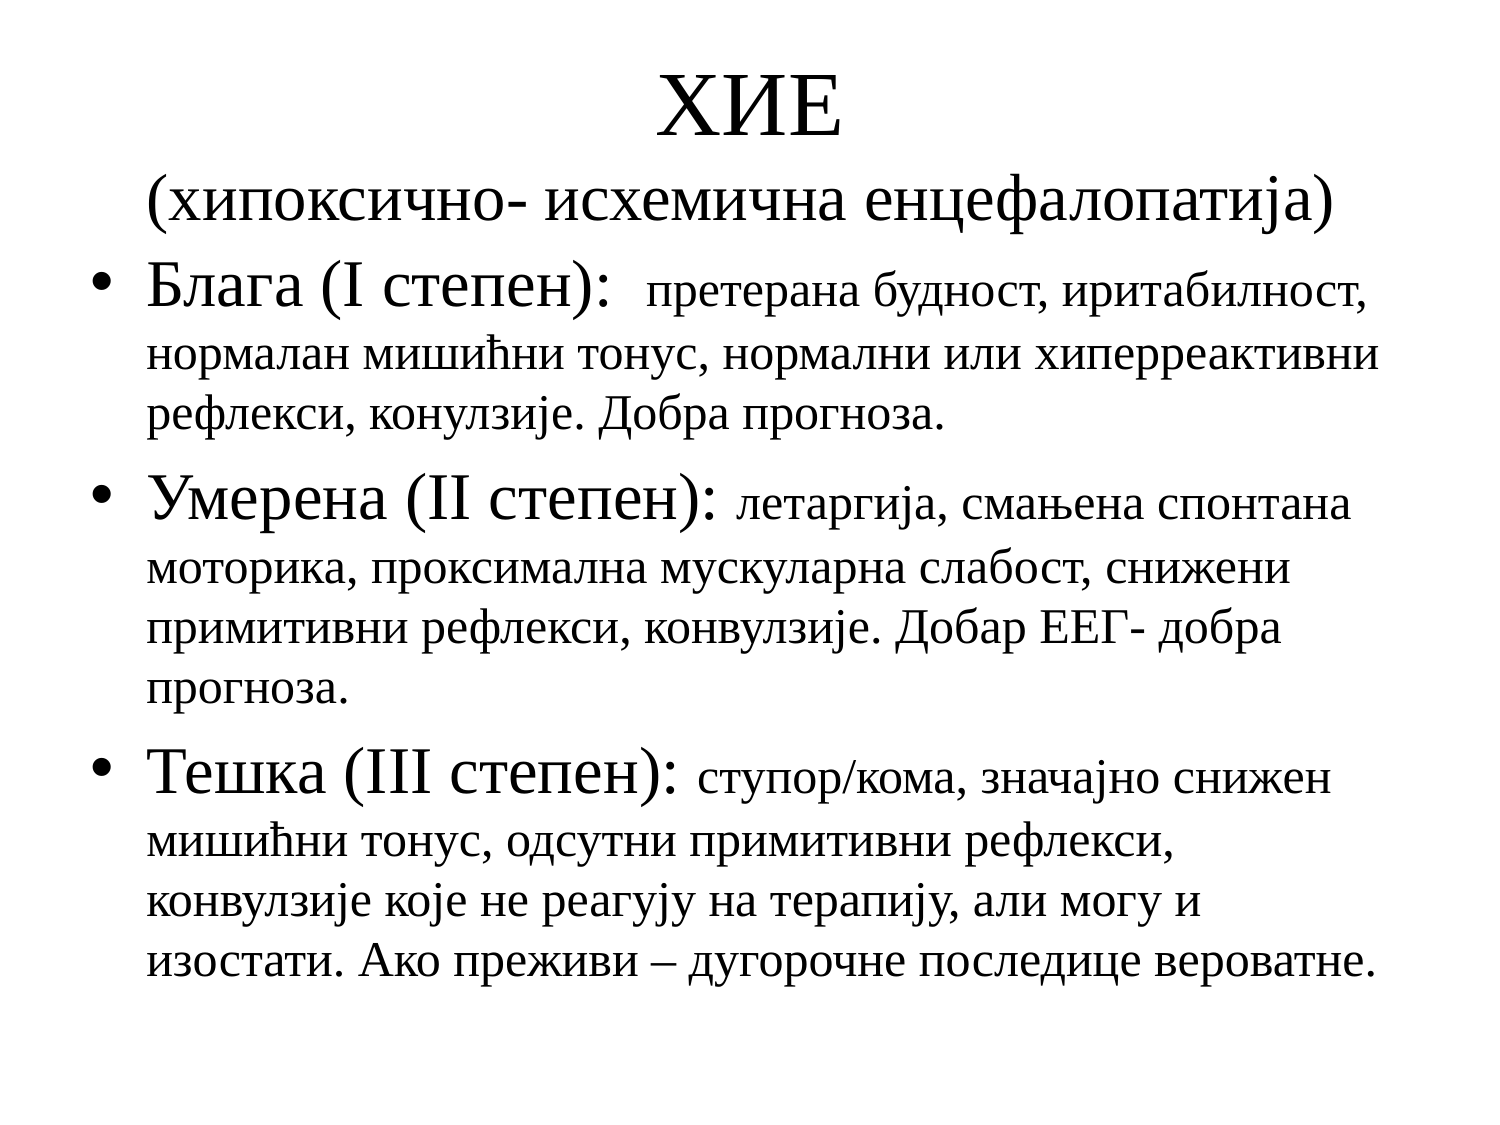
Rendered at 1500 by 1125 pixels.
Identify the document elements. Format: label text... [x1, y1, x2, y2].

title ХИЕ (хипоксично- исхемична енцефалопатија) [75, 45, 1425, 232]
list Блага (I степен): претерана будност, иритабилност, нормалан мишићни тонус, нормални или хиперреактивни рефлекси, конулзије. Добра прогноза. Умерена (II степен): летаргија, смањена спонтана моторика, проксимална мускуларна слабост, снижени примитивни рефлекси, конвулзије. Добар ЕЕГ- добра прогноза. Тешка (III степен): ступор/кома, значајно снижен мишићни тонус, одсутни примитивни рефлекси, конвулзије које не реагују на терапију, али могу и изостати. Ако преживи – дугорочне последице вероватне. [75, 232, 1425, 1038]
